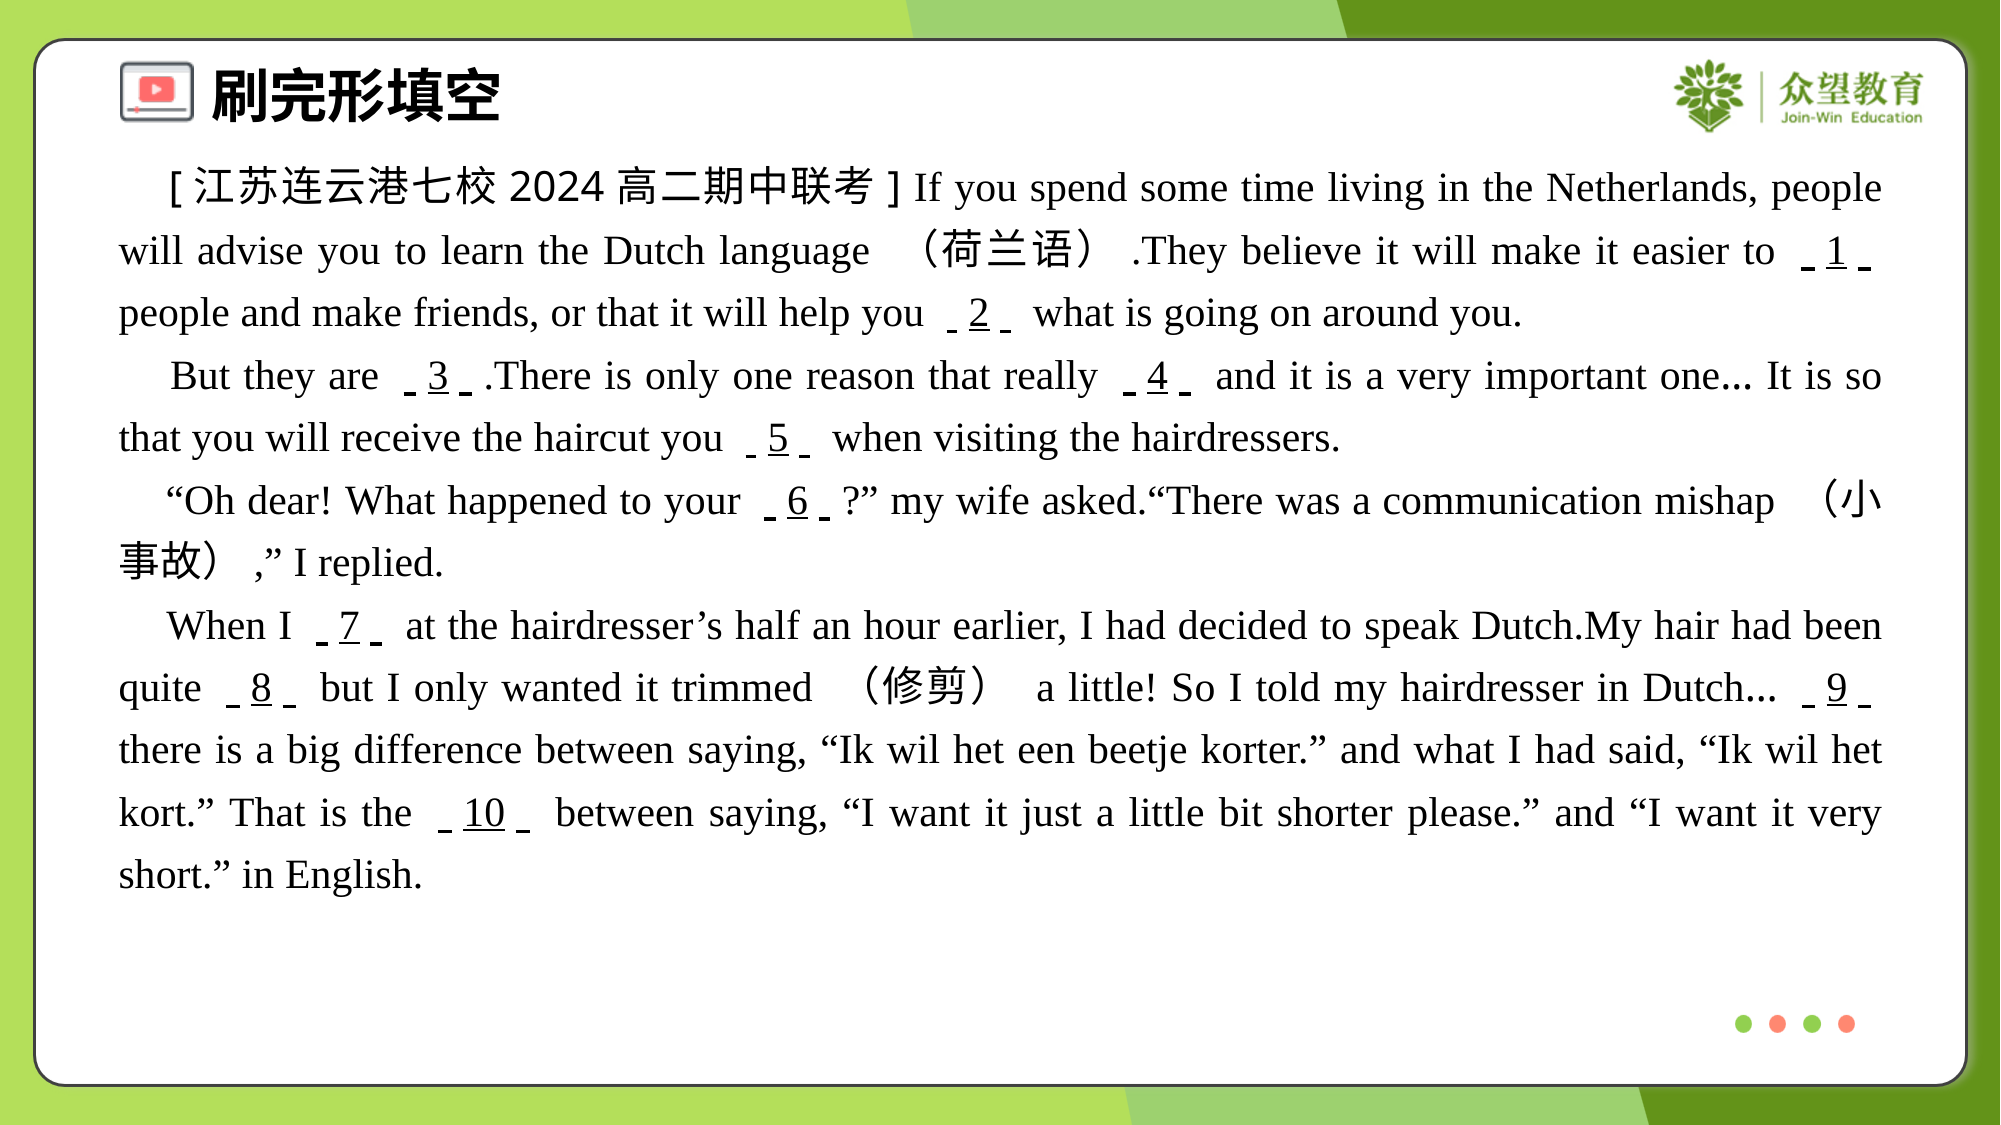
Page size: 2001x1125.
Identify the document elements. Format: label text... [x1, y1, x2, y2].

picture [0, 0, 2000, 1125]
text_box [江苏连云港七校2024高二期中联考] If you spend some time living in the Netherlands, people will advise you to learn the Dutch language （荷兰语）.They believe it will make it easier to . .1. . people and make friends, or that it will help you . .2. . what is going on around you. But they are . .3. ..There is only one reason that really . .4. . and it is a very important one… It is so that you will receive the haircut you . .5. . when visiting the hairdressers. “Oh dear! What happened to your . .6. .?” my wife asked.“There was a communication mishap （小事故）,” I replied. When I . .7. . at the hairdresser’s half an hour earlier, I had decided to speak Dutch.My hair had been quite . .8. . but I only wanted it trimmed （修剪） a little! So I told my hairdresser in Dutch… . .9. . there is a big difference between saying, “Ik wil het een beetje korter.” and what I had said, “Ik wil het kort.” That is the . .10. . between saying, “I want it just a little bit shorter please.” and “I want it very short.” in English. [118, 147, 1883, 961]
